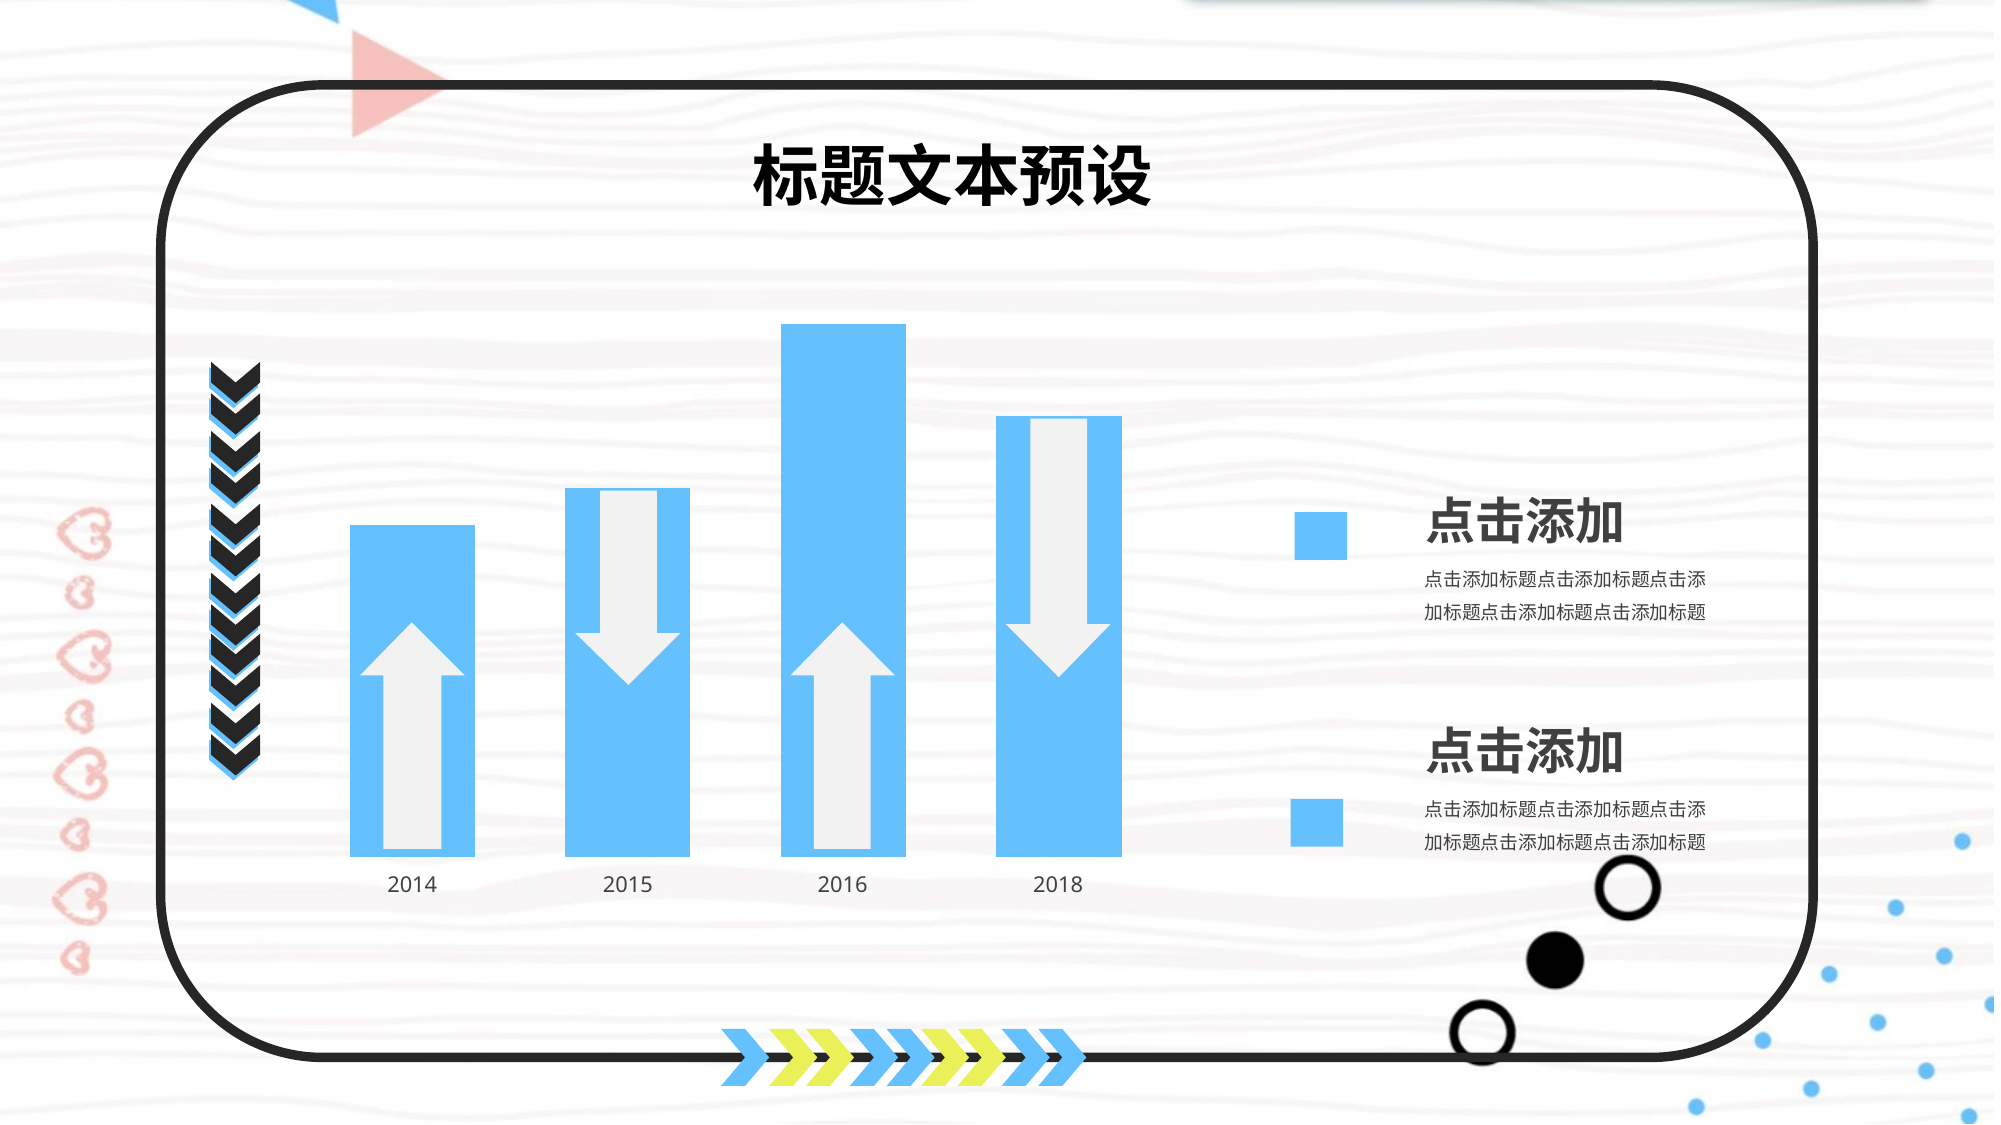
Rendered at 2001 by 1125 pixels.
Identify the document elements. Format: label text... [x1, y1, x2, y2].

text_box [1409, 712, 1727, 858]
text_box [159, 83, 430, 1059]
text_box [1409, 482, 1727, 628]
text_box [1556, 83, 1815, 1059]
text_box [209, 361, 260, 781]
chart [286, 277, 1185, 869]
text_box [720, 1028, 1087, 1086]
picture [0, 0, 1994, 1125]
text_box 2014 [344, 869, 430, 905]
